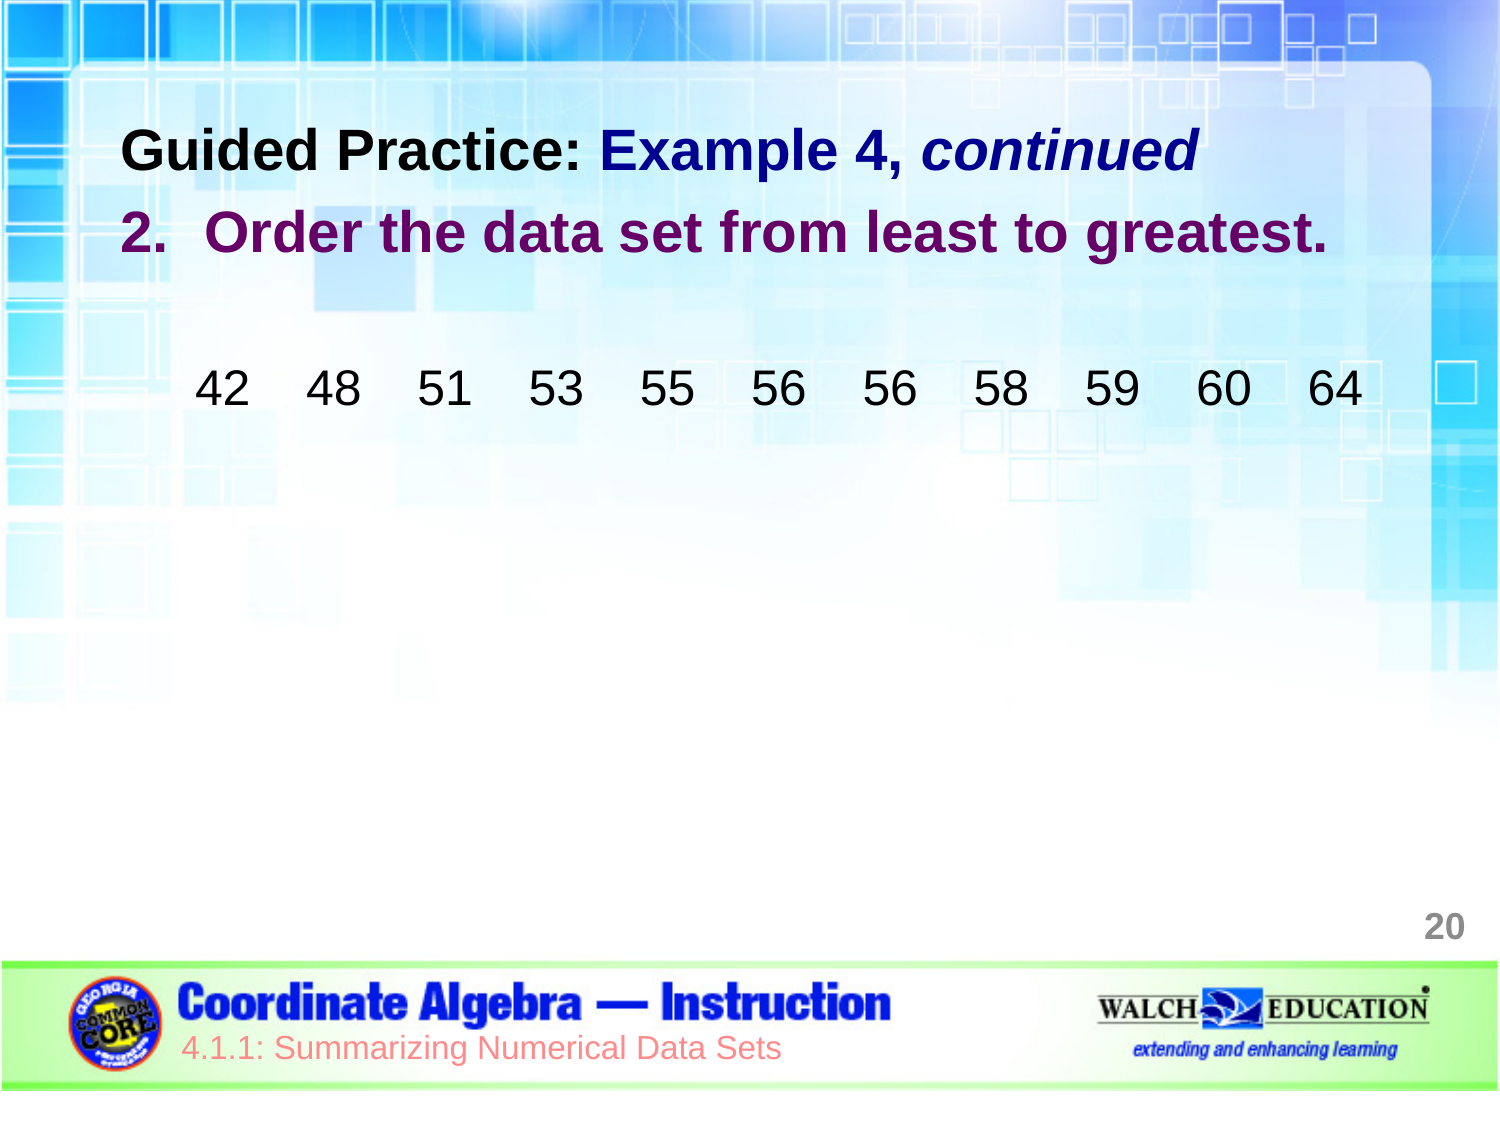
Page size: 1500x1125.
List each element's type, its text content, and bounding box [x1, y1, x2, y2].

picture [1, 0, 1500, 1091]
subtitle Guided Practice: Example 4, continued Order the data set from least to greatest. 42 48 51 53 55 56 56 58 59 60 64 [105, 105, 1394, 925]
footer 4.1.1: Summarizing Numerical Data Sets [166, 1024, 1080, 1069]
slide_number 20 [1361, 901, 1481, 949]
